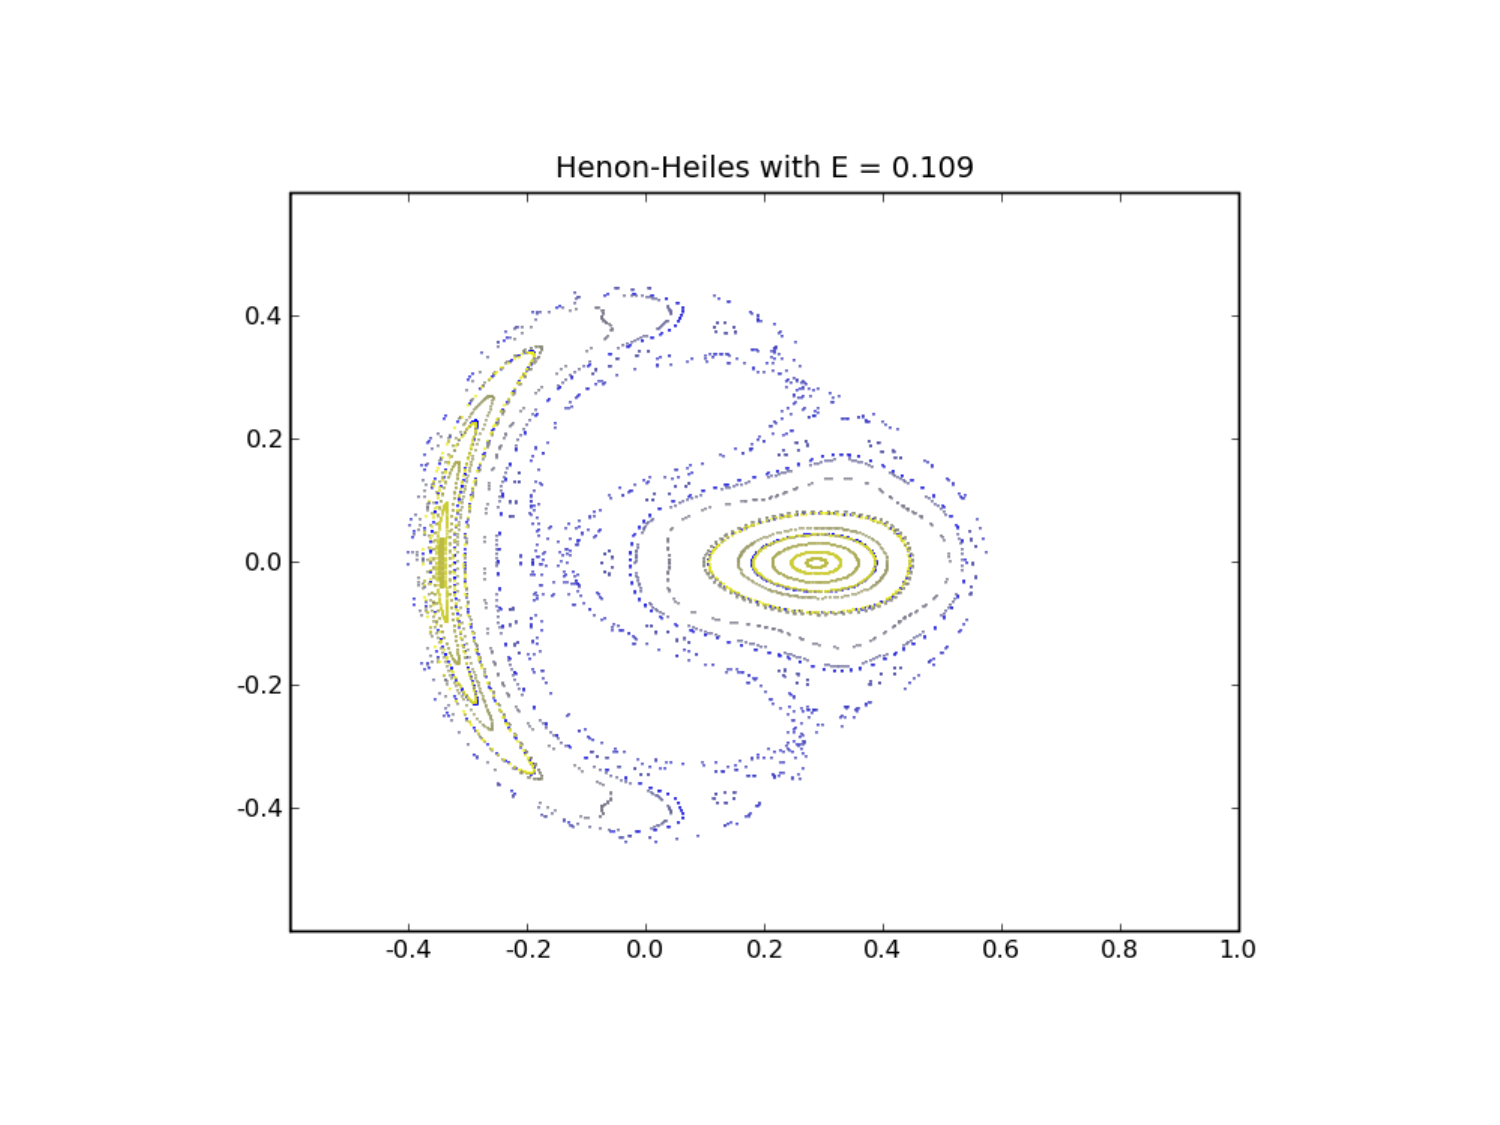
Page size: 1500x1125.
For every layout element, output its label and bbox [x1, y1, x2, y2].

picture [138, 100, 1362, 1024]
